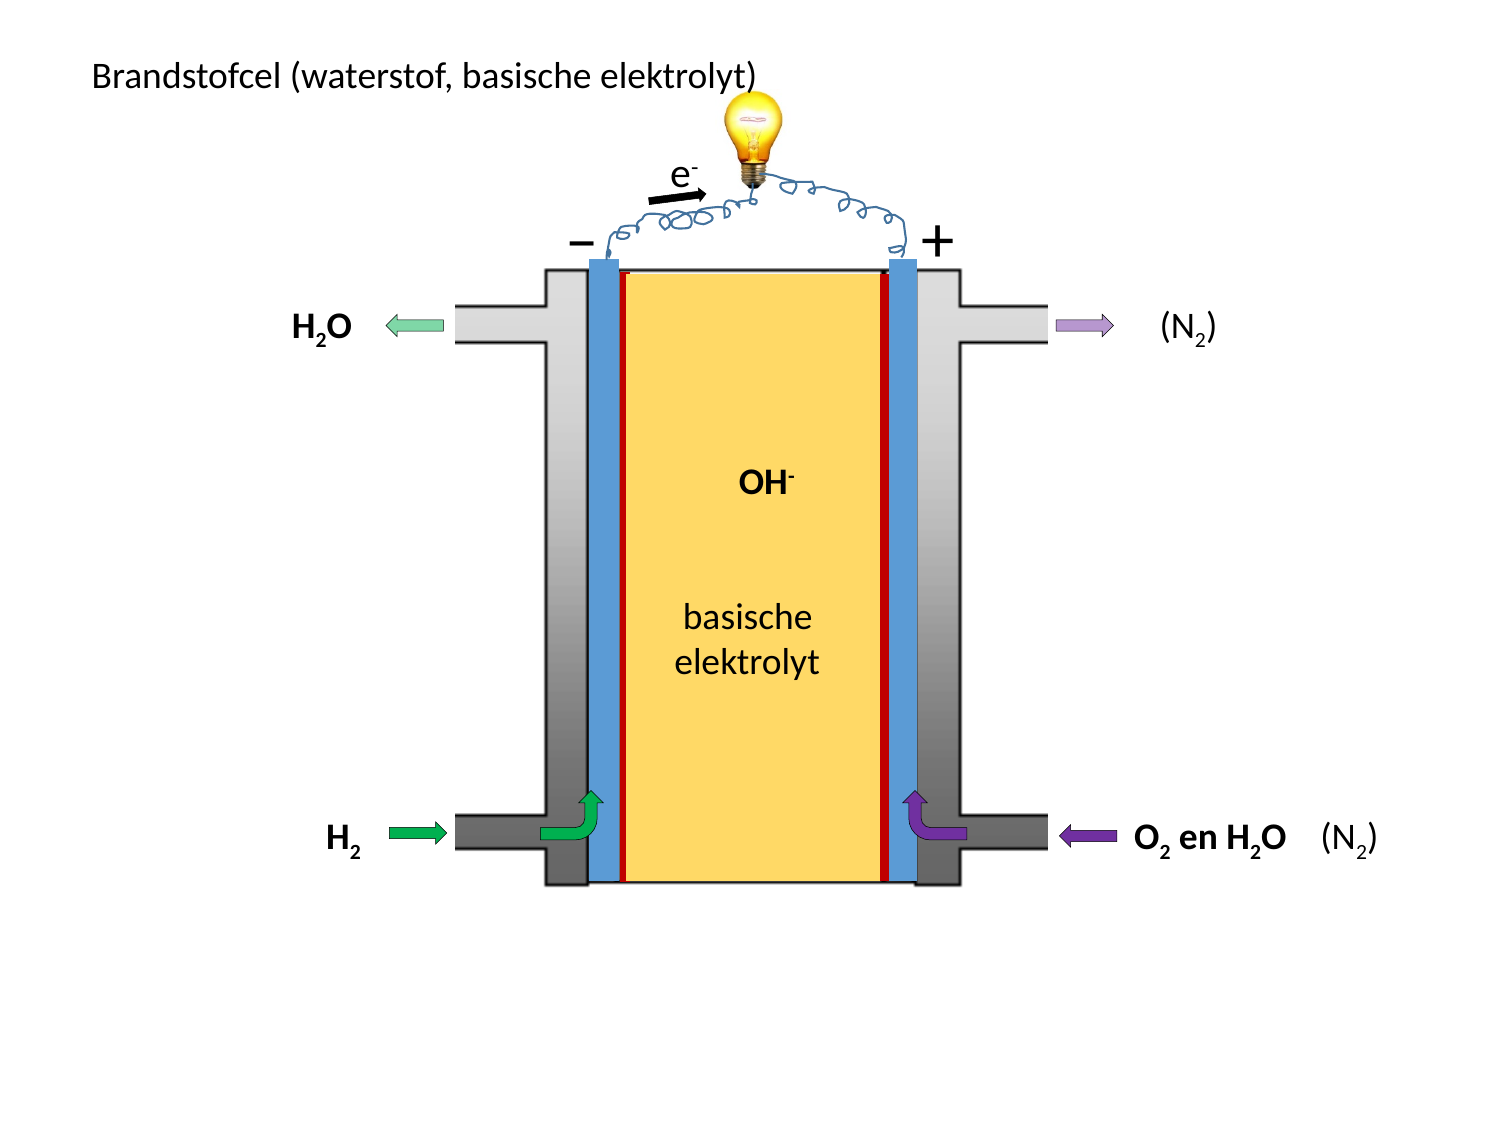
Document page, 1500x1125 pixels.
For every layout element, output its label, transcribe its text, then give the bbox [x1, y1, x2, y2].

text_box Brandstofcel (waterstof, basische elektrolyt) [76, 43, 782, 89]
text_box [73, 89, 1469, 910]
